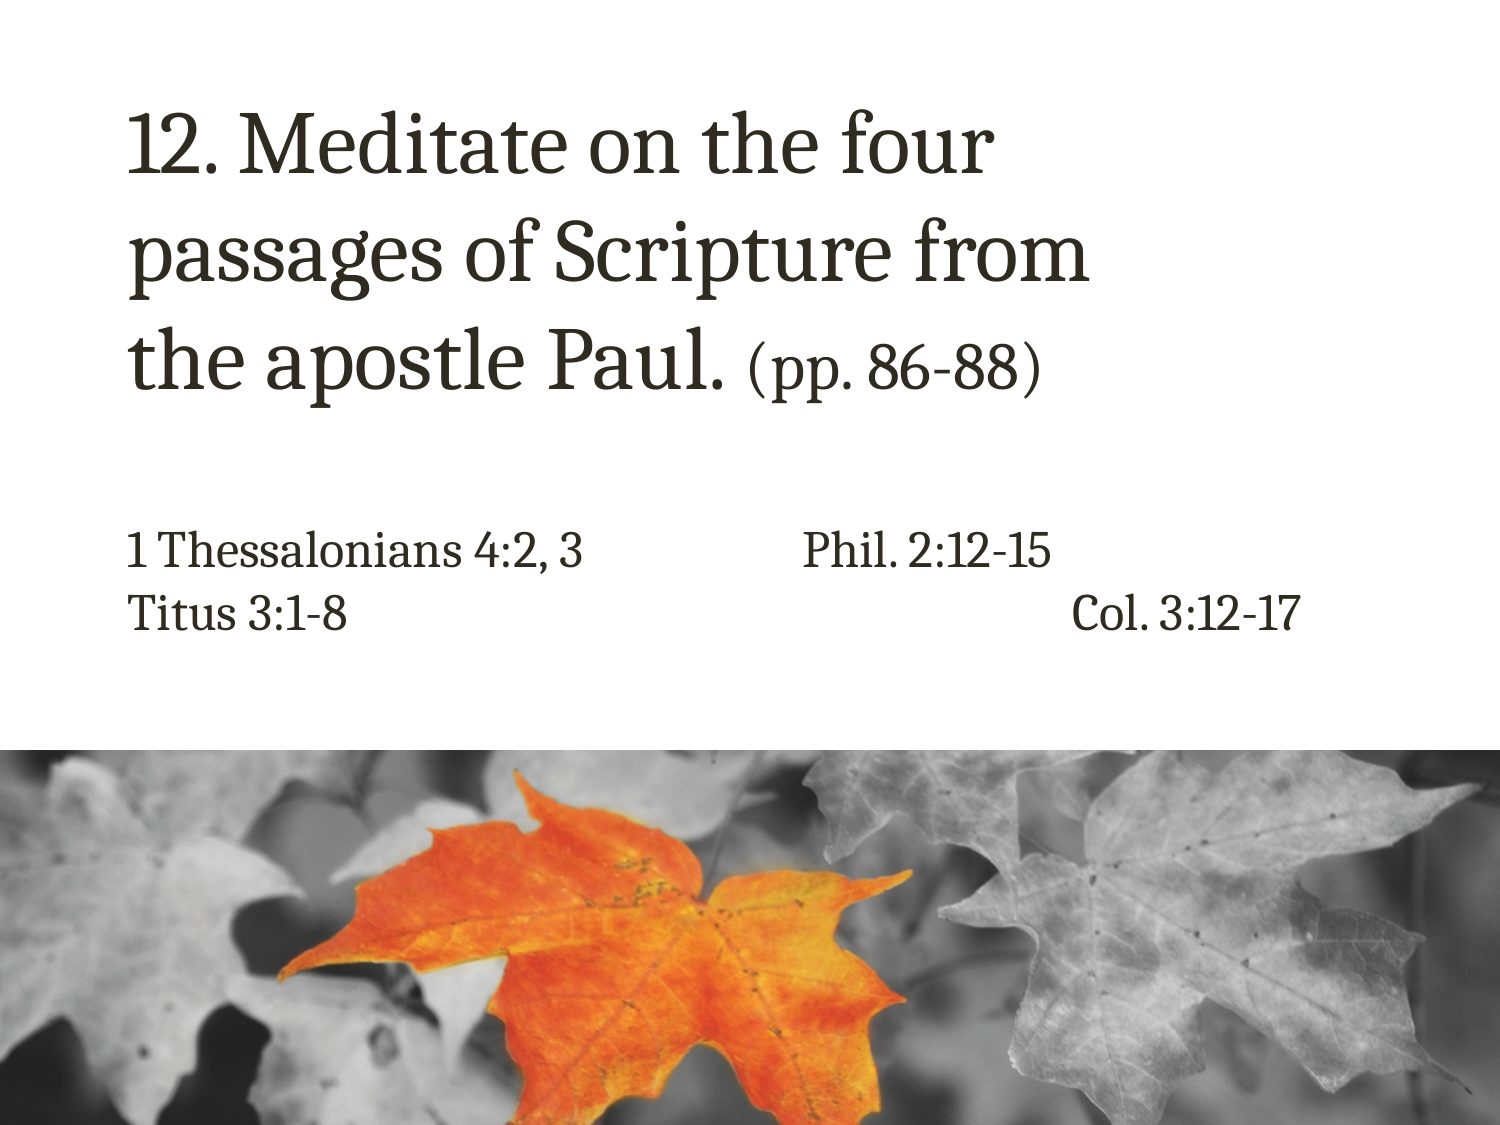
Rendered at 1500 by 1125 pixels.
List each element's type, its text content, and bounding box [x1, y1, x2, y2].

picture [0, 749, 1500, 1125]
title 12. Meditate on the four passages of Scripture from the apostle Paul. (pp. 86-88) 1 Thessalonians 4:2, 3 Phil. 2:12-15 Titus 3:1-8 Col. 3:12-17 [112, 75, 1488, 650]
